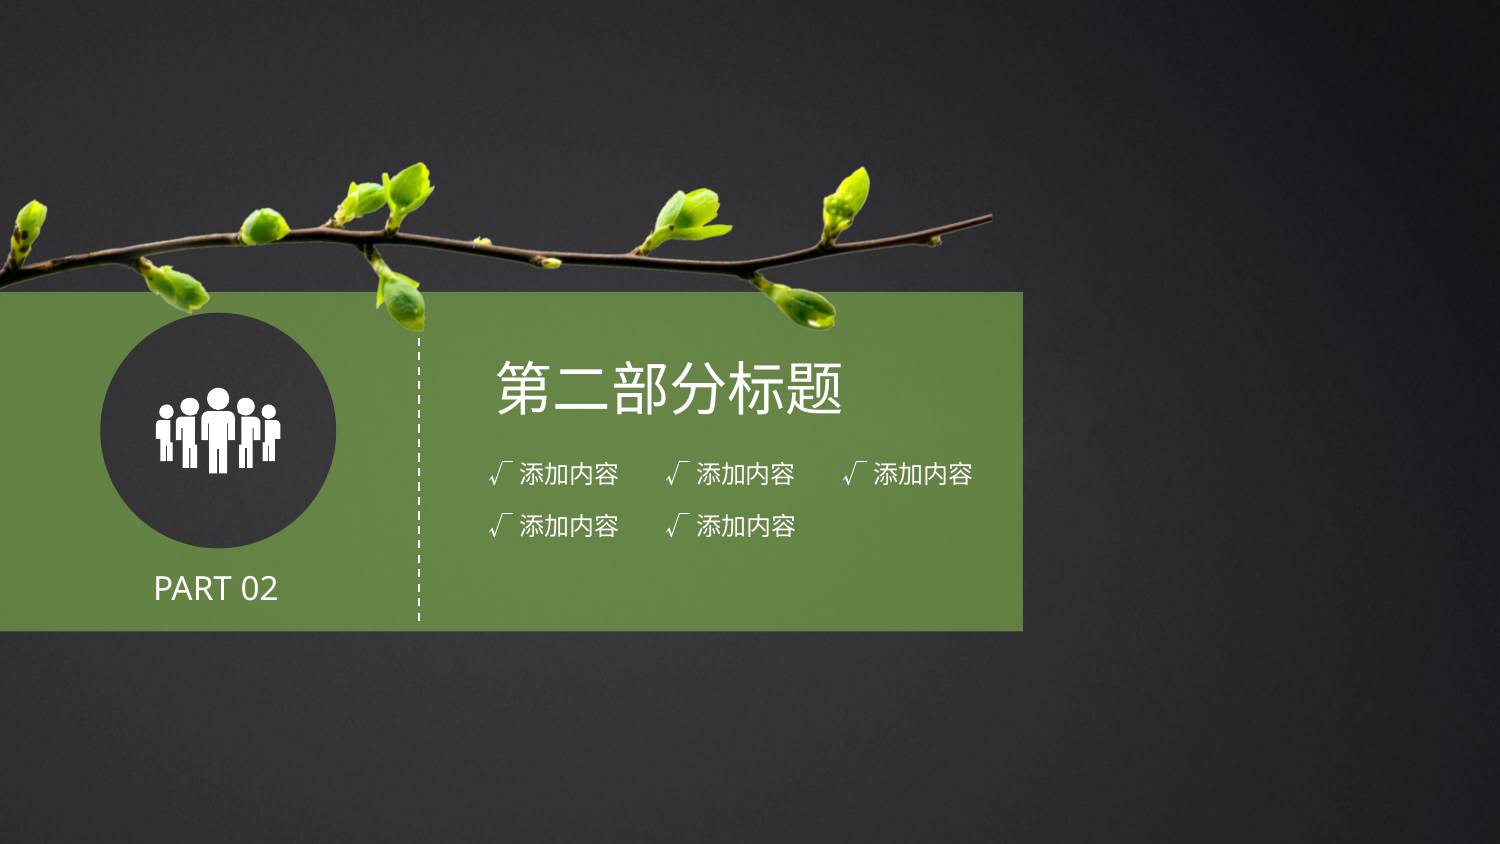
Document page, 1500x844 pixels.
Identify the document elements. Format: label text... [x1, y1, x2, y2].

text_box [779, 290, 1025, 633]
text_box [0, 337, 512, 633]
picture [0, 0, 1500, 844]
text_box PART 02 [153, 571, 302, 608]
text_box √添加内容 [938, 453, 1002, 494]
